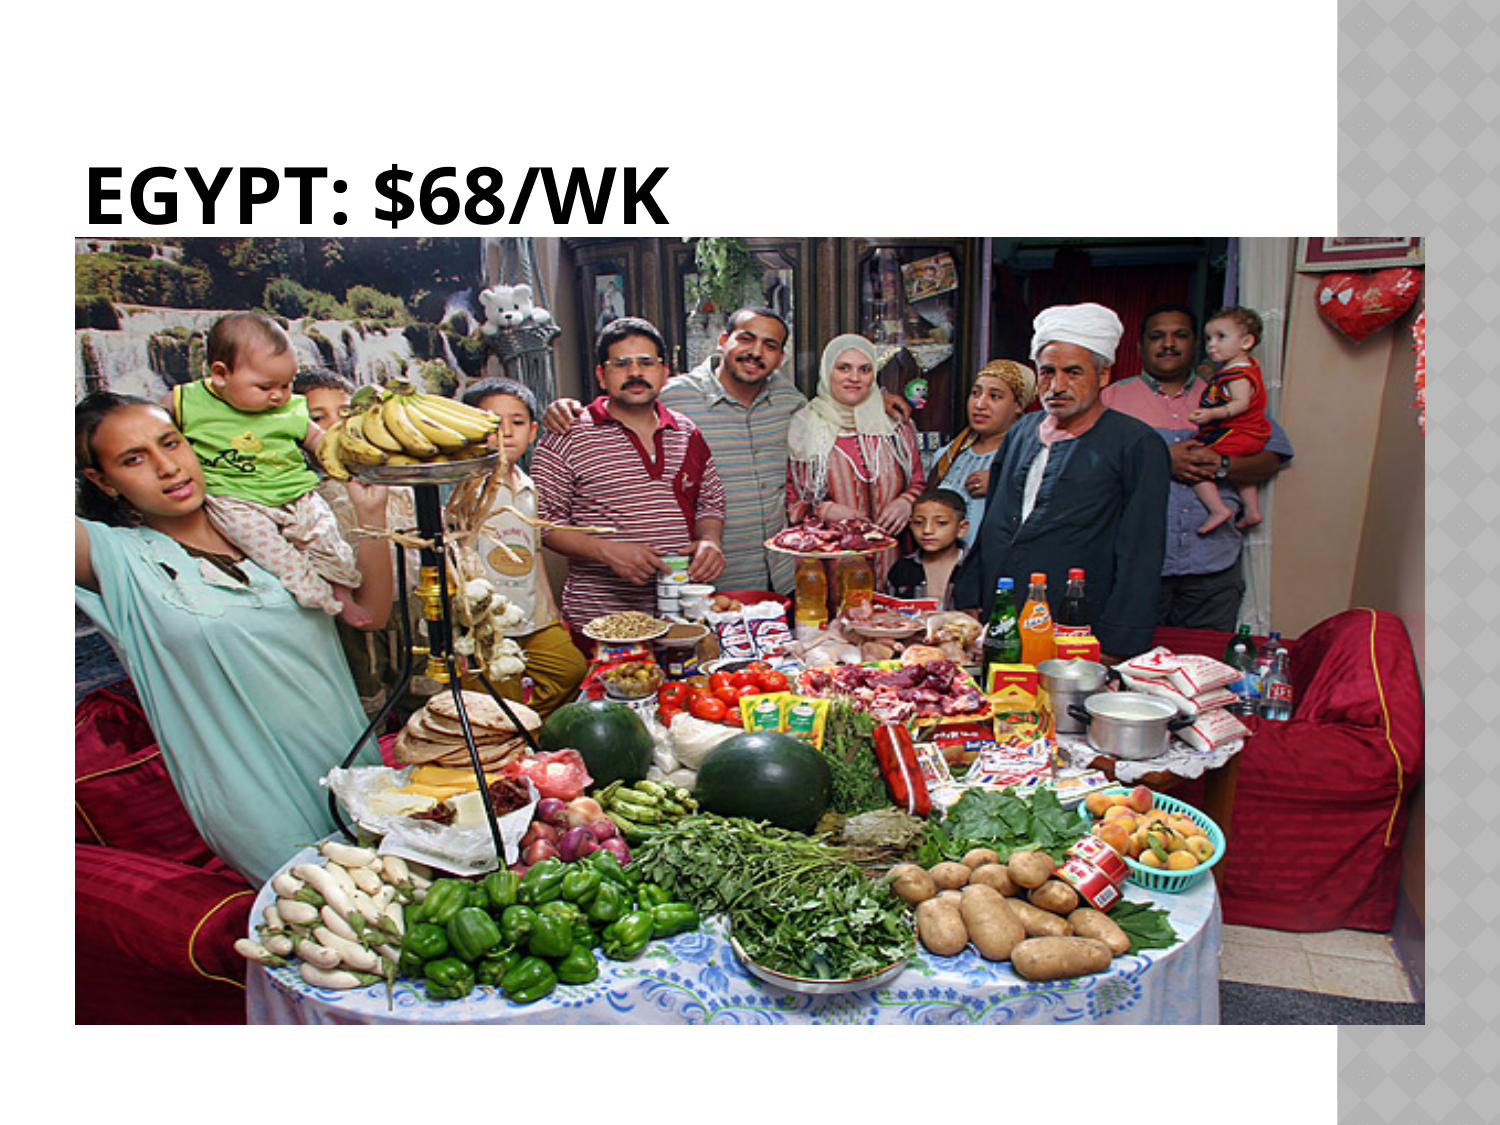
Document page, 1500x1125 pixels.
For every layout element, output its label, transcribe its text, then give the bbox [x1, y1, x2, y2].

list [74, 237, 1426, 1026]
title Egypt: $68/wk [75, 52, 1263, 235]
